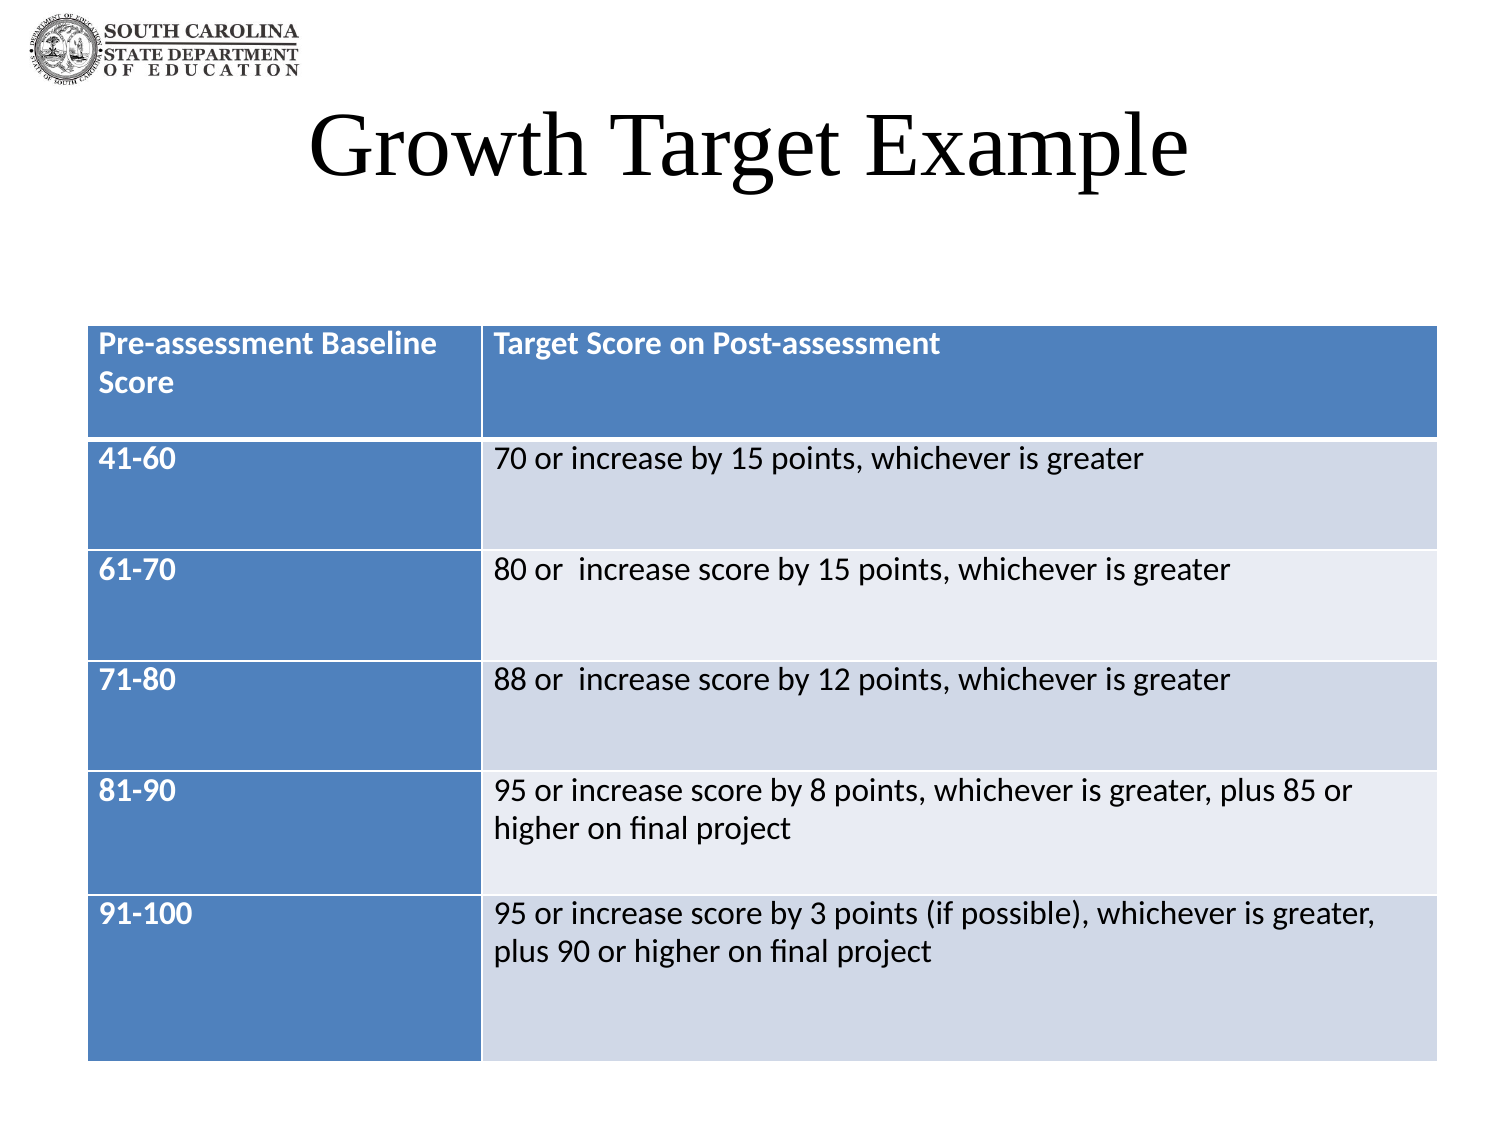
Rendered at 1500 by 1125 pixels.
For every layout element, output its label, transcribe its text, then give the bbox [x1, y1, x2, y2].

picture [24, 12, 313, 90]
table_cell 70 or increase by 15 points, whichever is greater [483, 442, 1437, 549]
table_cell 95 or increase score by 8 points, whichever is greater, plus 85 or higher on final project [483, 772, 1437, 894]
table_cell 71-80 [88, 662, 481, 770]
table_header Pre-assessment Baseline Score [88, 326, 481, 437]
table_cell 80 or increase score by 15 points, whichever is greater [483, 551, 1437, 660]
table_cell 61-70 [88, 551, 481, 660]
title Growth Target Example [75, 45, 1425, 233]
table_cell 88 or increase score by 12 points, whichever is greater [483, 662, 1437, 770]
table_header Target Score on Post-assessment [483, 326, 1437, 437]
table_cell 95 or increase score by 3 points (if possible), whichever is greater, plus 90 or higher on final project [483, 896, 1437, 1061]
table_cell 41-60 [88, 442, 481, 549]
table_cell 81-90 [88, 772, 481, 894]
table_cell 91-100 [88, 896, 481, 1061]
